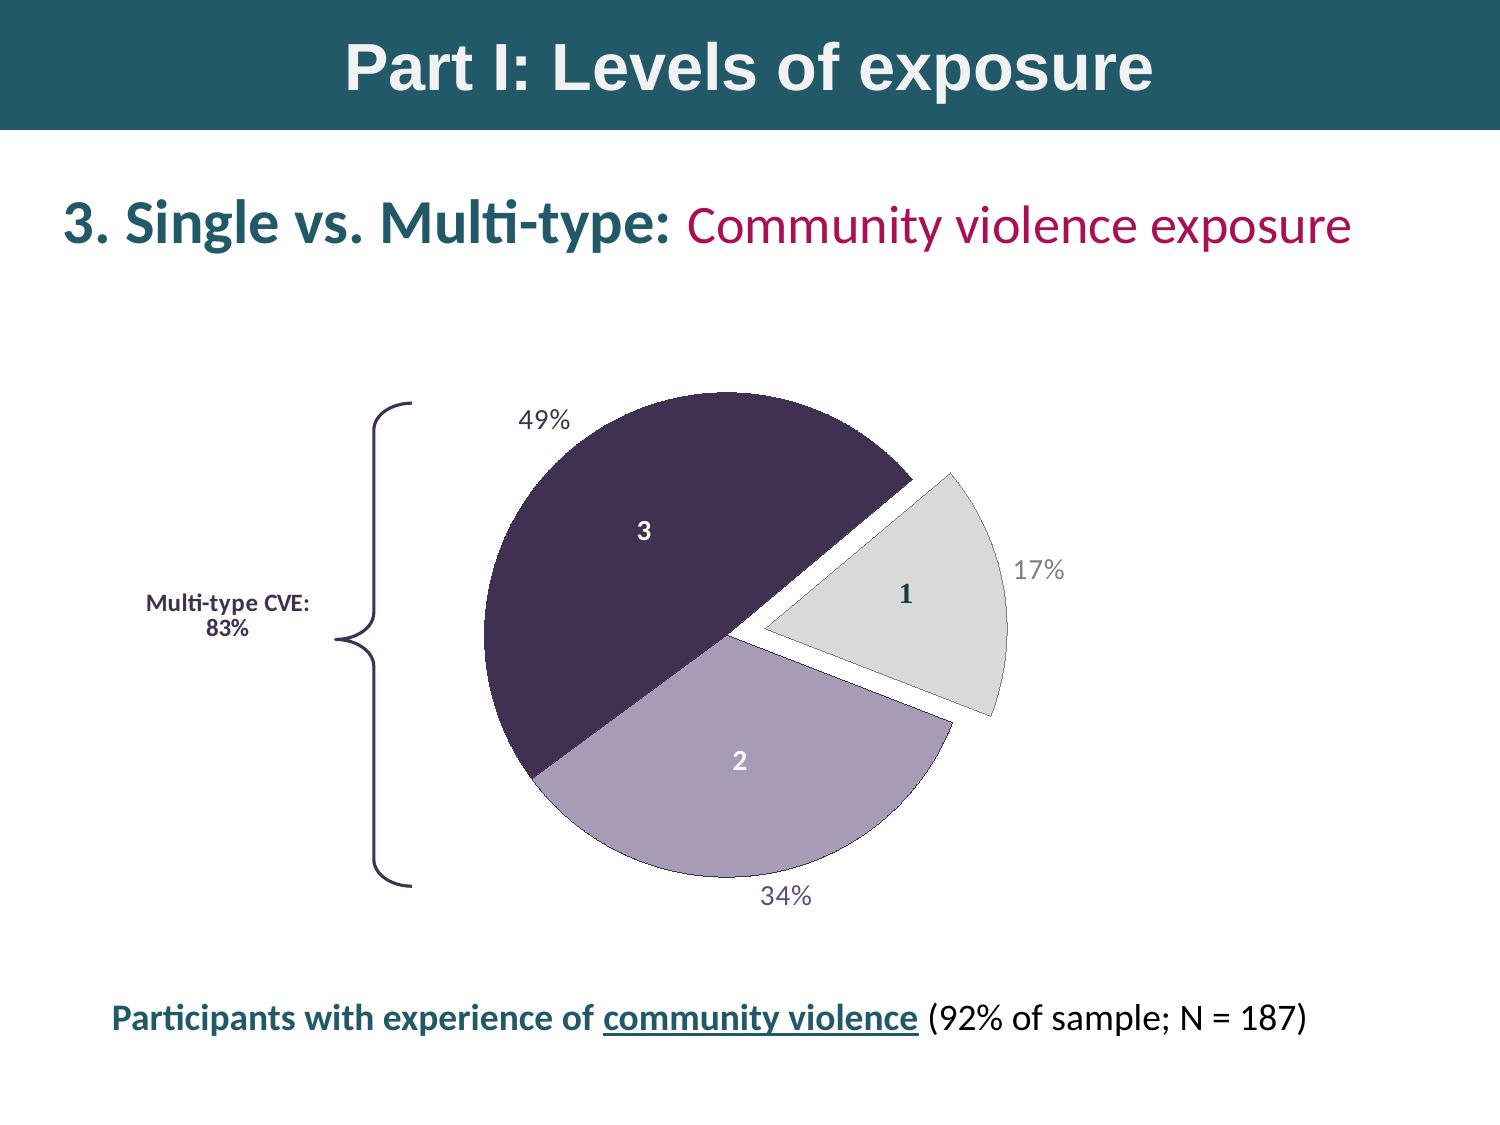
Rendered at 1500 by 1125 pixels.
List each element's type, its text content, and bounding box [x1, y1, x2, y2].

text_box 3. Single vs. Multi-type: Community violence exposure [48, 173, 1461, 263]
text_box Participants with experience of community violence (92% of sample; N = 187) [97, 986, 1415, 1091]
text_box Part I: Levels of exposure [0, 0, 1500, 130]
chart [124, 291, 1283, 931]
